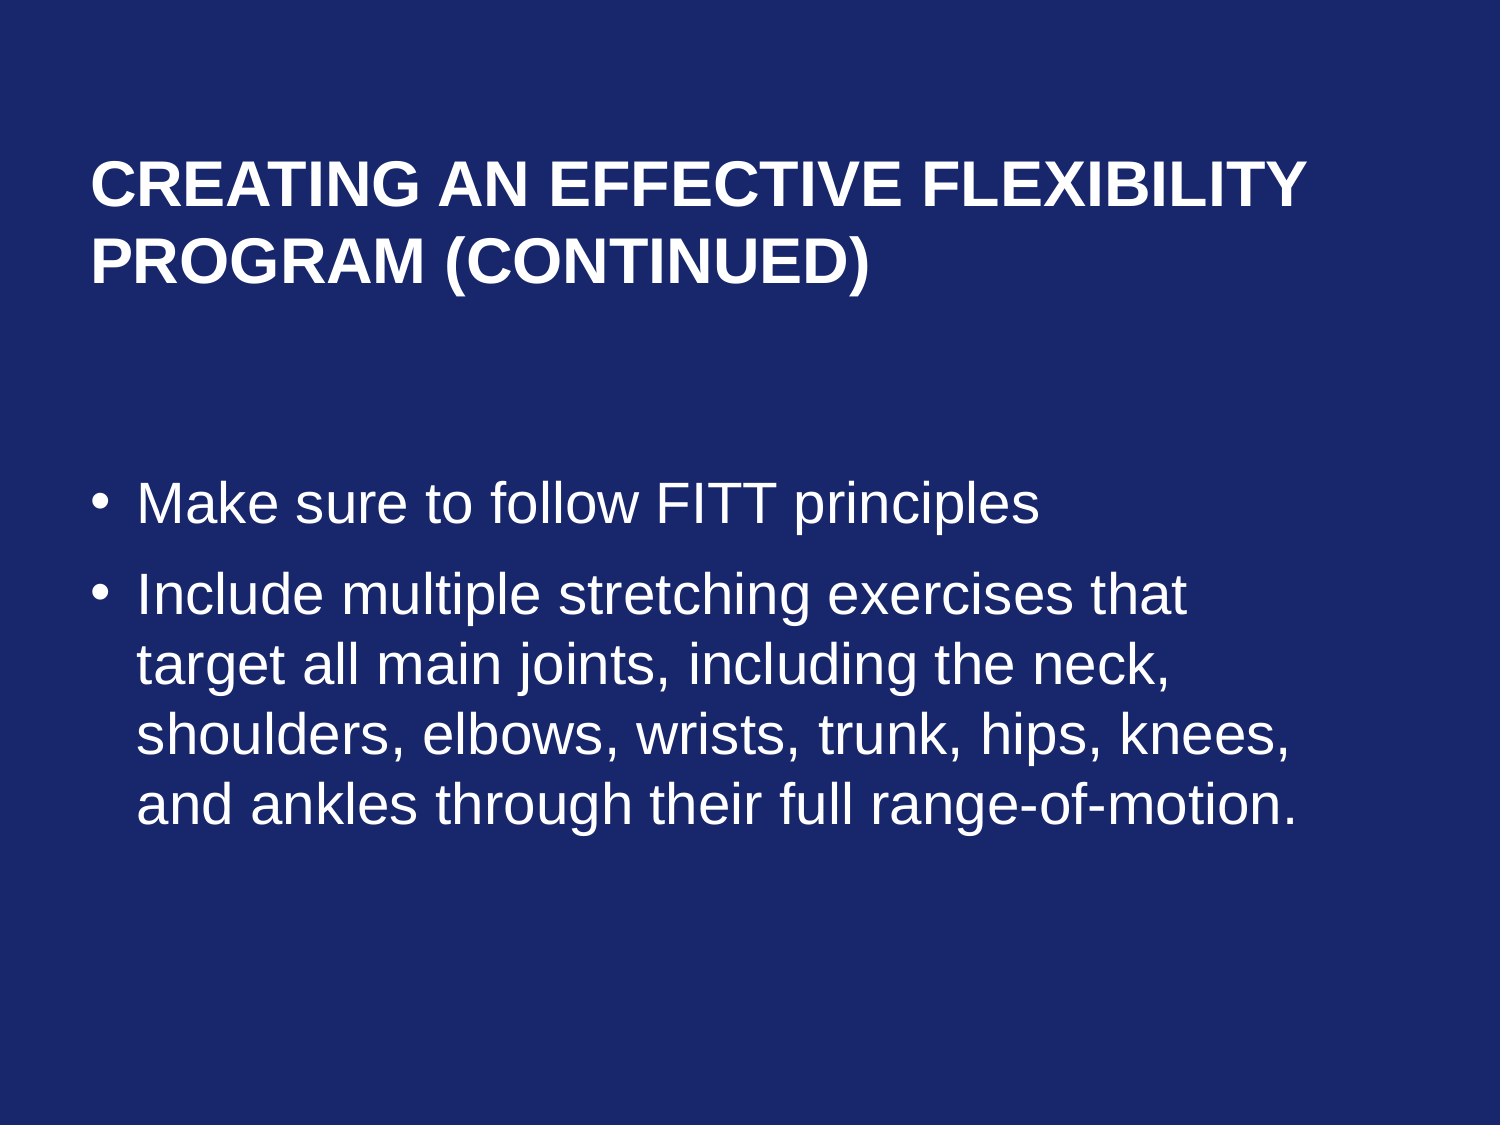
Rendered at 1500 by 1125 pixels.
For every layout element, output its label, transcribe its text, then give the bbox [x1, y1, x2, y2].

list Make sure to follow FITT principles Include multiple stretching exercises that target all main joints, including the neck, shoulders, elbows, wrists, trunk, hips, knees, and ankles through their full range-of-motion. [75, 351, 1350, 950]
title Creating an Effective flexibility Program (continued) [75, 99, 1350, 339]
